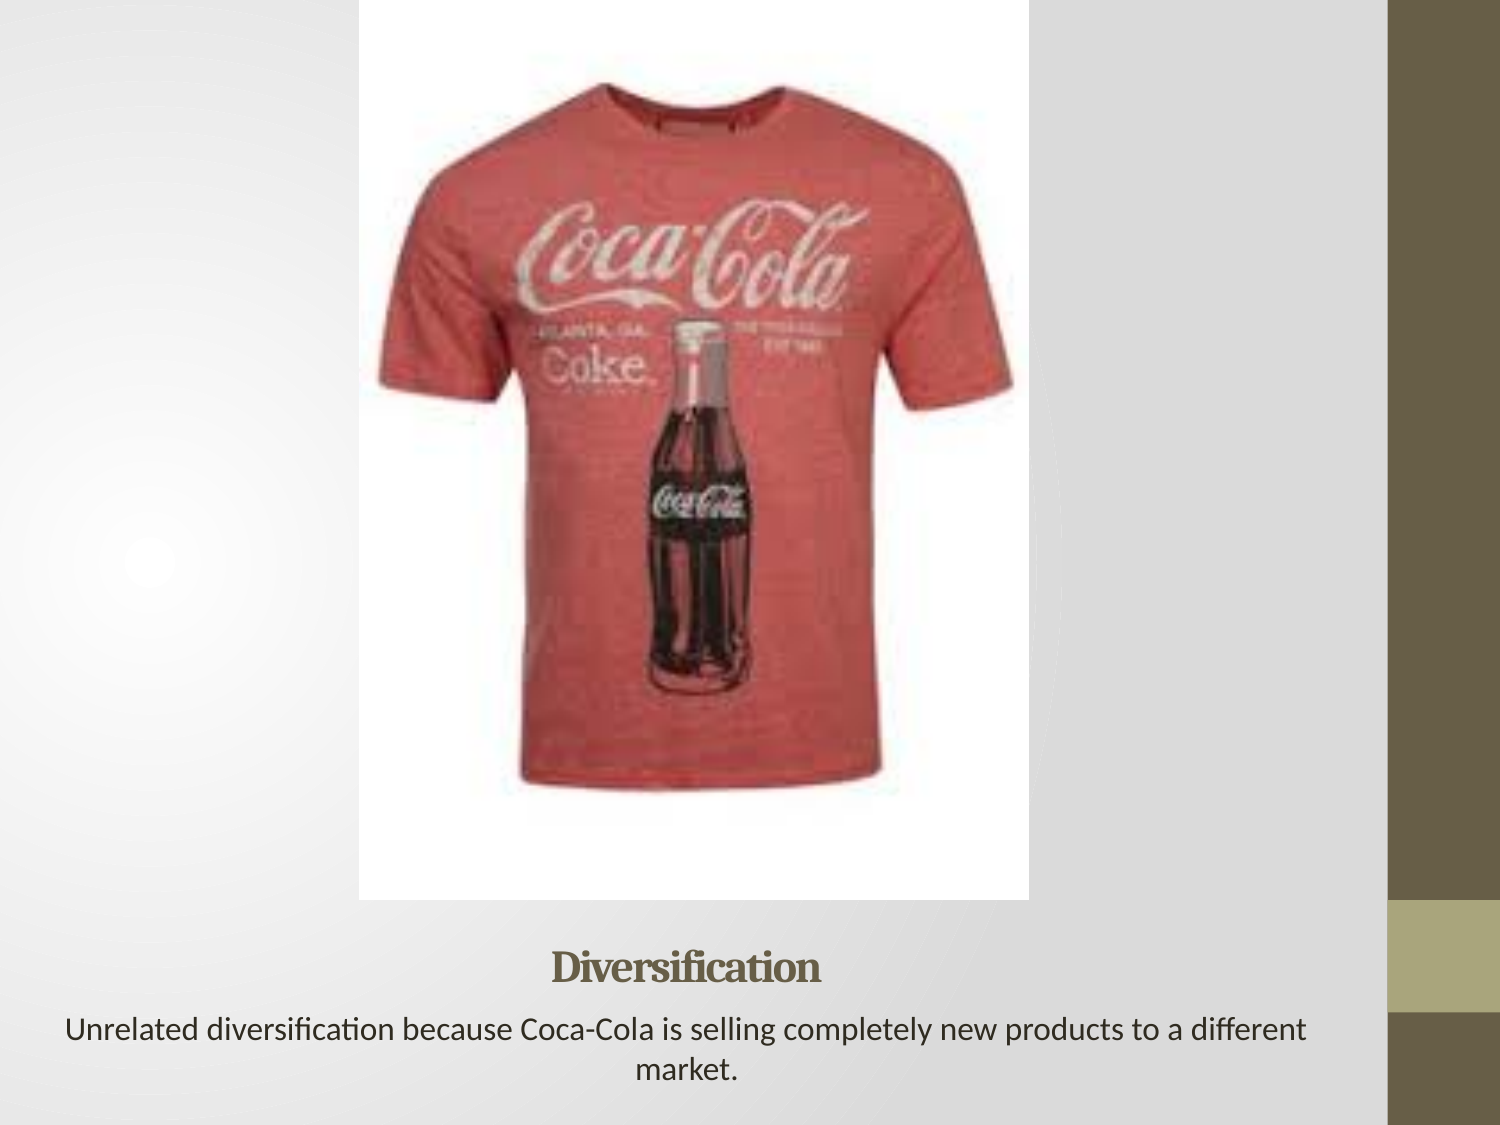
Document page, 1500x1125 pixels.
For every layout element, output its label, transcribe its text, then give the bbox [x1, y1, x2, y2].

title Diversification [49, 907, 1325, 999]
picture [0, 0, 1388, 901]
list Unrelated diversification because Coca-Cola is selling completely new products to a different market. [49, 999, 1325, 1101]
